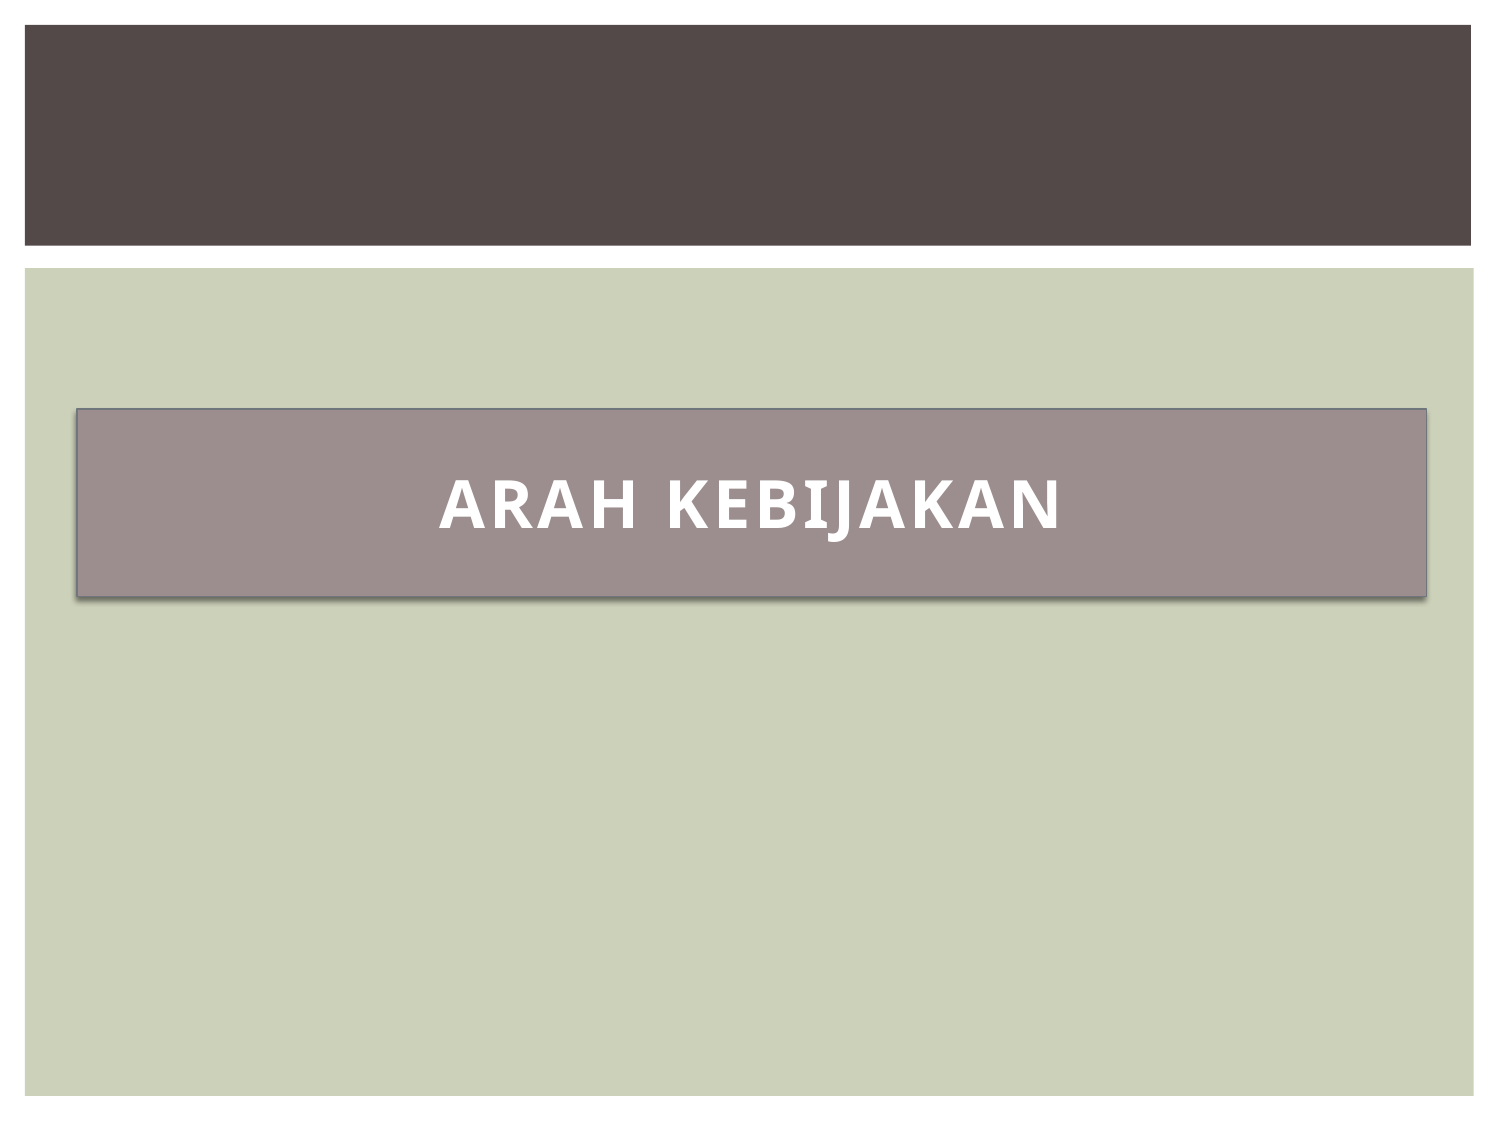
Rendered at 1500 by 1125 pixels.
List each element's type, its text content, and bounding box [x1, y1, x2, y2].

title ARAH KEBIJAKAN [76, 408, 1427, 597]
